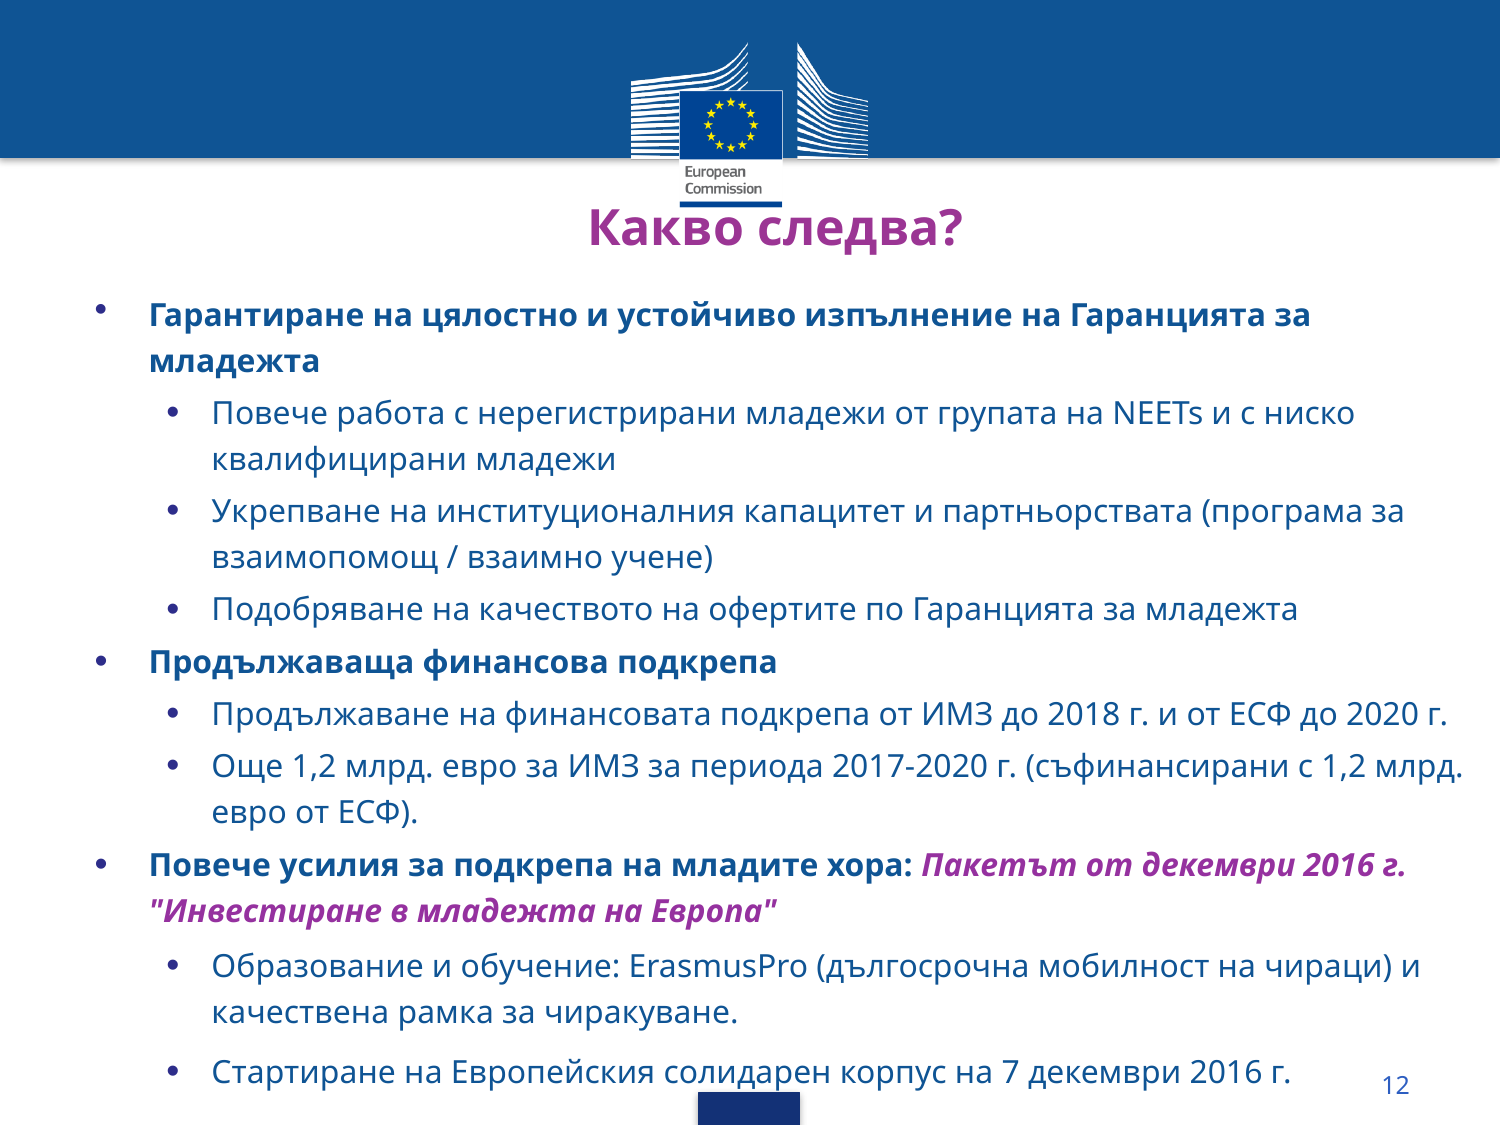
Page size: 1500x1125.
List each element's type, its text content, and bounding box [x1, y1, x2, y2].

title Какво следва? [100, 160, 1451, 278]
list Гарантиране на цялостно и устойчиво изпълнение на Гаранцията за младежта Повече работа с нерегистрирани младежи от групата на NEETs и с ниско квалифицирани младежи Укрепване на институционалния капацитет и партньорствата (програма за взаимопомощ / взаимно учене) Подобряване на качеството на офертите по Гаранцията за младежта Продължаваща финансова подкрепа Продължаване на финансовата подкрепа от ИМЗ до 2018 г. и от ЕСФ до 2020 г. Още 1,2 млрд. евро за ИМЗ за периода 2017-2020 г. (съфинансирани с 1,2 млрд. евро от ЕСФ). Повече усилия за подкрепа на младите хора: Пакетът от декември 2016 г. "Инвестиране в младежта на Европа" Образование и обучение: ErasmusPro (дългосрочна мобилност на чираци) и качествена рамка за чиракуване. Стартиране на Европейския солидарен корпус на 7 декември 2016 г. [79, 278, 1498, 1125]
picture [631, 42, 868, 160]
slide_number 12 [1364, 1061, 1425, 1118]
